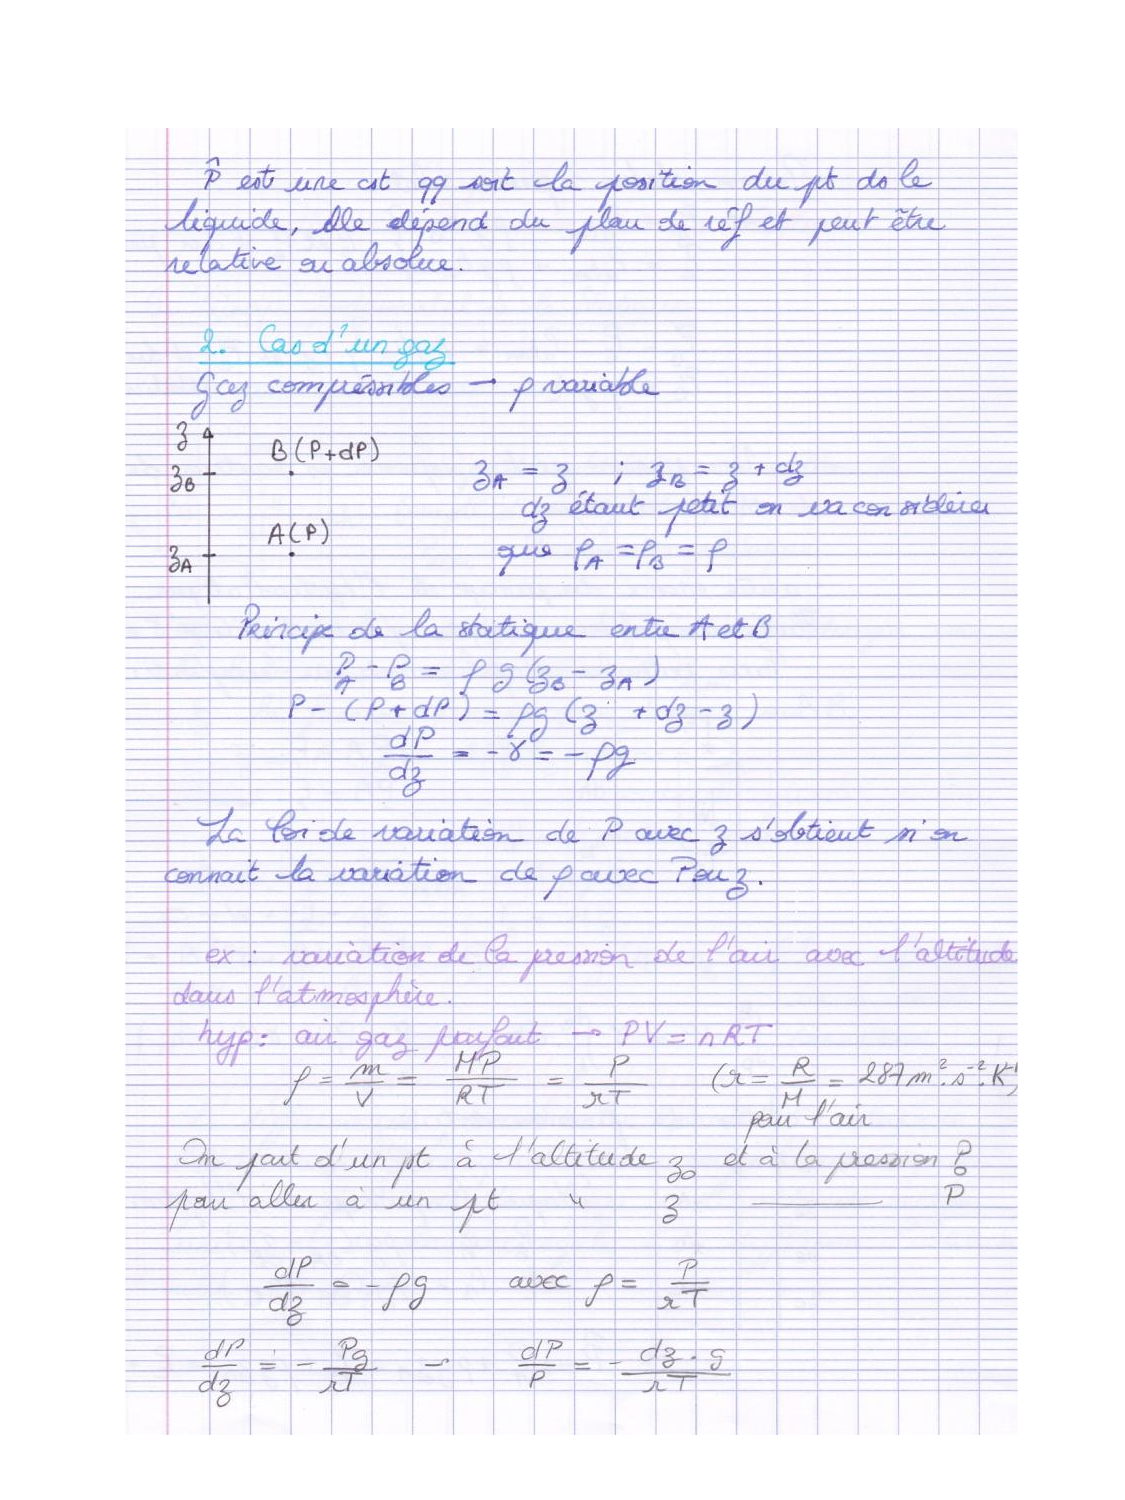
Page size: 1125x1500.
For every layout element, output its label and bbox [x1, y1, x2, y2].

picture [125, 127, 1018, 1435]
